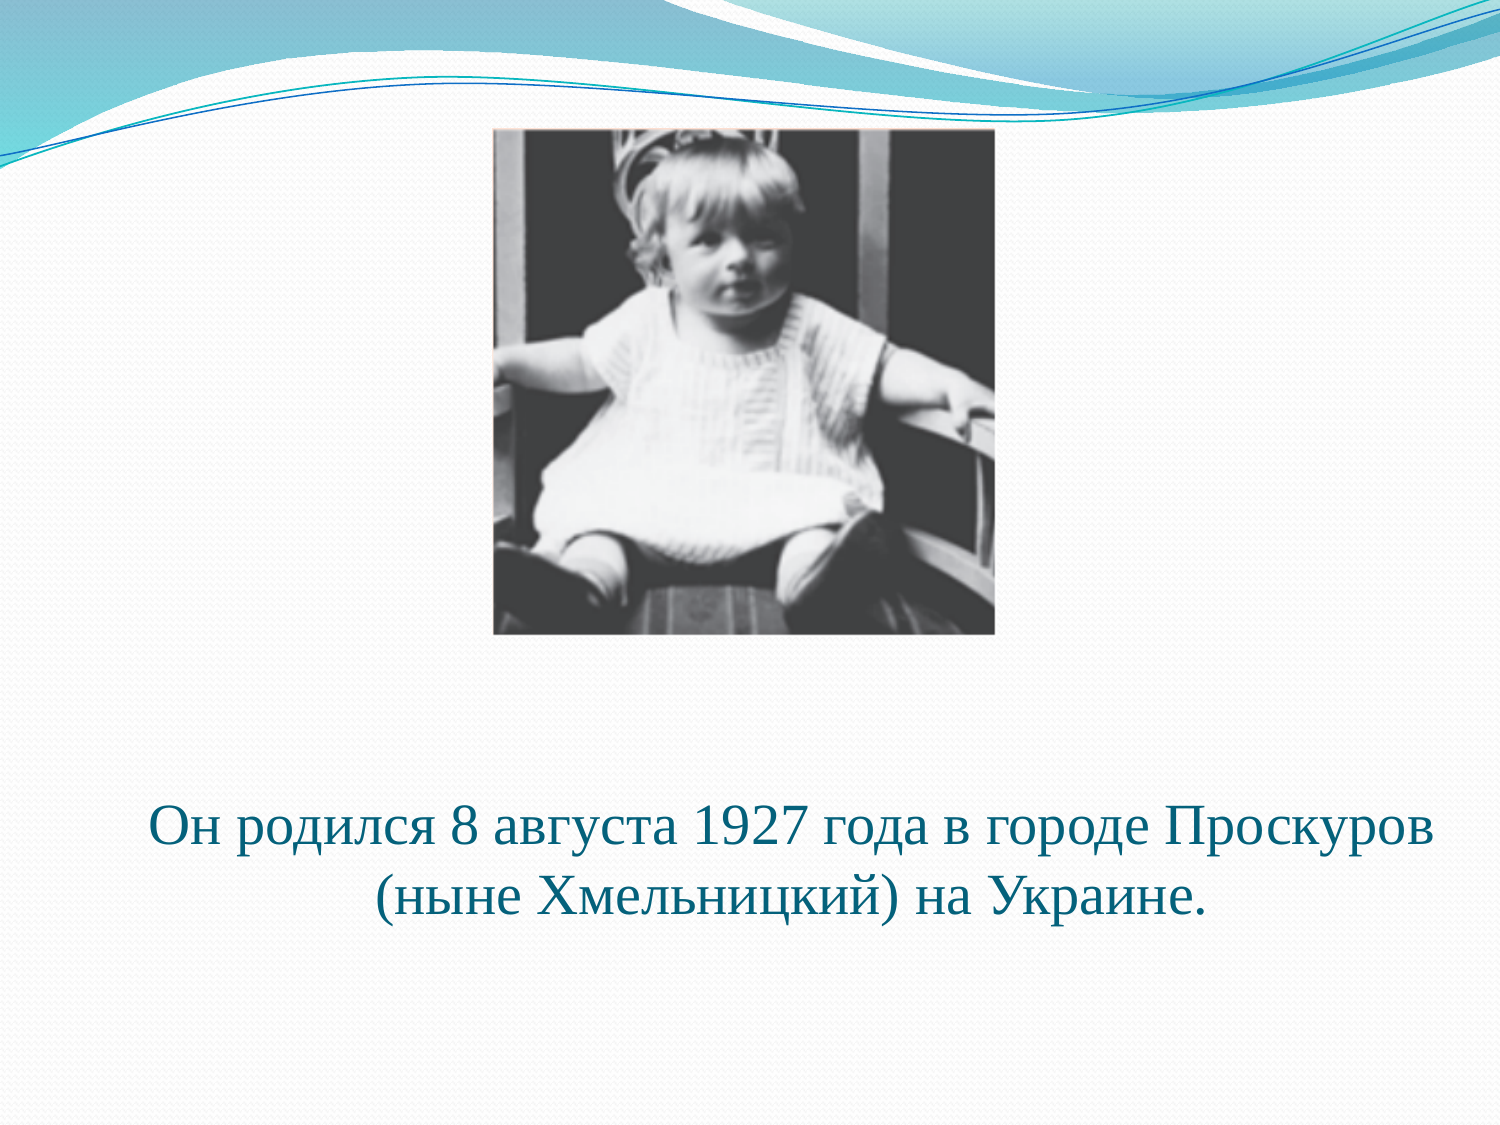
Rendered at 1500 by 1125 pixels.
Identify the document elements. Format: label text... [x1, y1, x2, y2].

title Он родился 8 августа 1927 года в городе Проскуров (ныне Хмельницкий) на Украине. [117, 738, 1468, 926]
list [491, 128, 997, 637]
